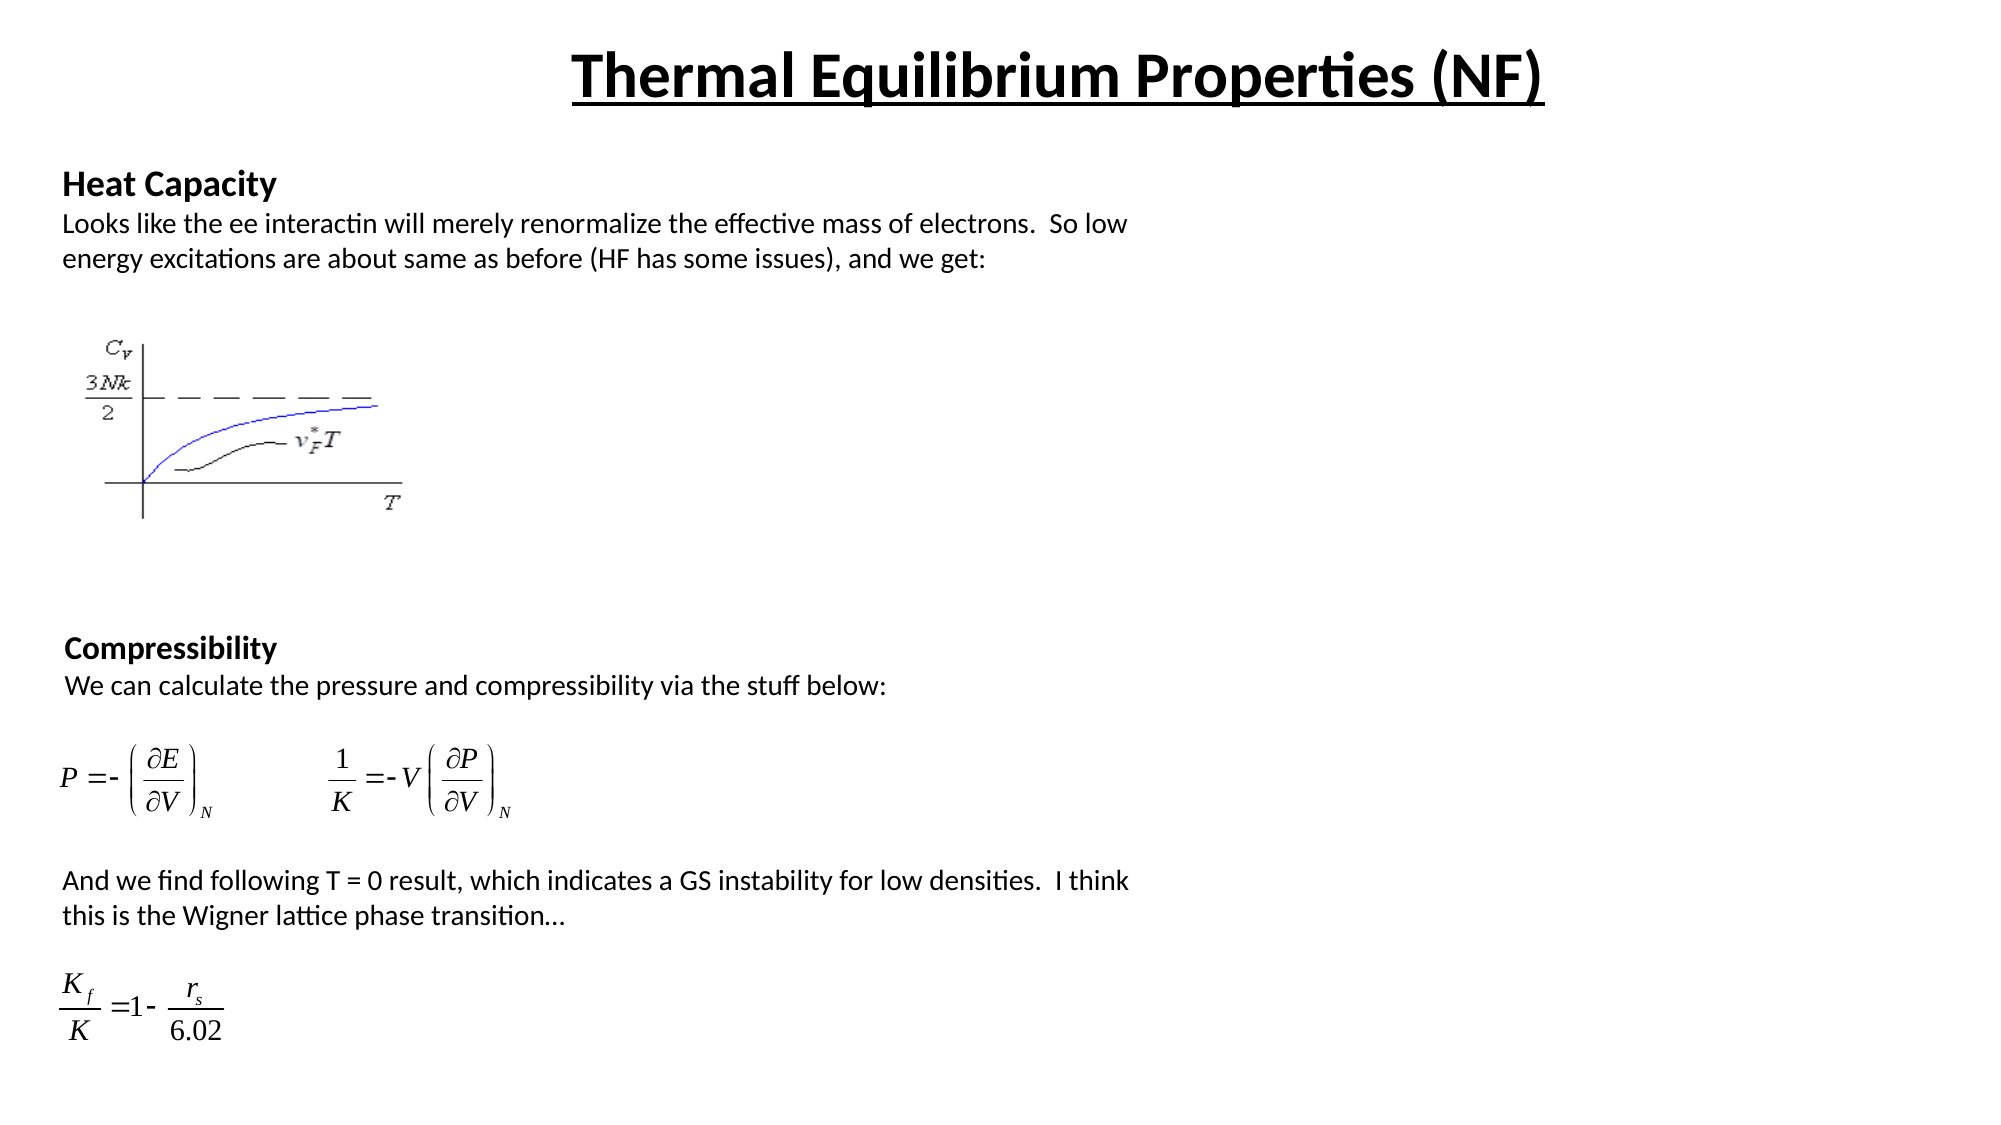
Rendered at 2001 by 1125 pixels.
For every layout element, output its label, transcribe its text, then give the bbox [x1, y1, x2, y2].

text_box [54, 738, 517, 825]
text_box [53, 305, 427, 566]
picture [54, 963, 231, 1047]
text_box Compressibility We can calculate the pressure and compressibility via the stuff below: [49, 618, 948, 709]
text_box And we find following T = 0 result, which indicates a GS instability for low densities. I think this is the Wigner lattice phase transition… [47, 853, 1180, 939]
text_box Heat Capacity Looks like the ee interactin will merely renormalize the effective mass of electrons. So low energy excitations are about same as before (HF has some issues), and we get: [47, 151, 1197, 282]
title Thermal Equilibrium Properties (NF) [531, 19, 1585, 120]
